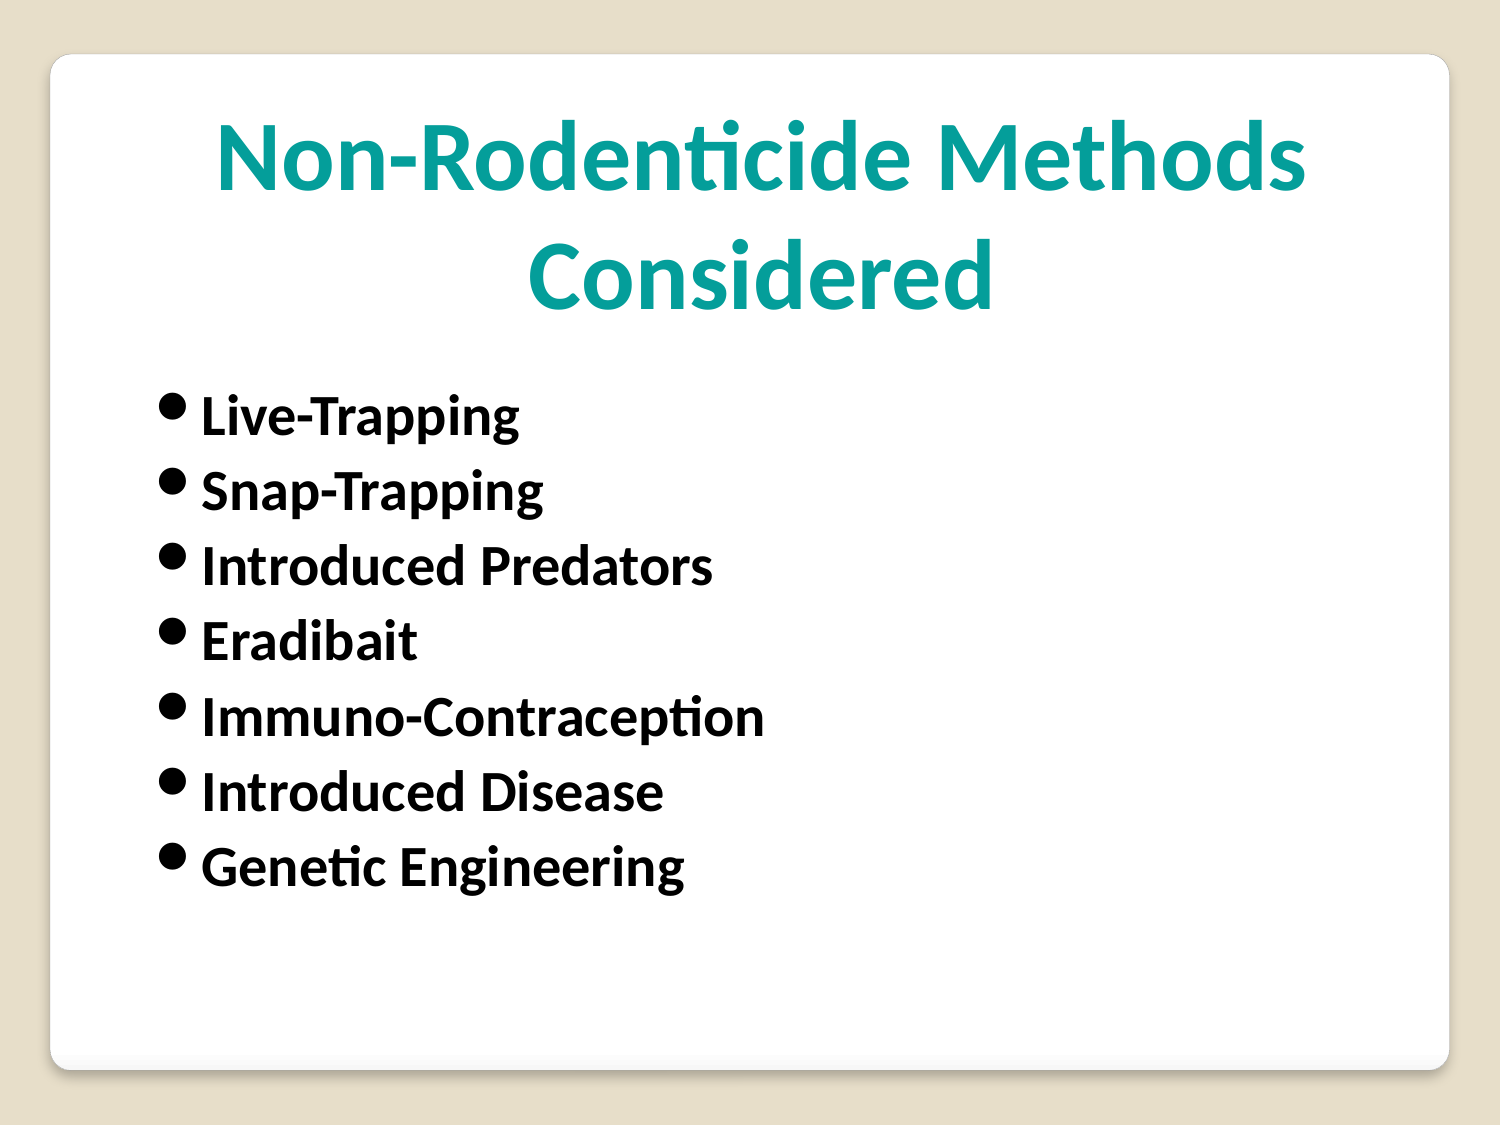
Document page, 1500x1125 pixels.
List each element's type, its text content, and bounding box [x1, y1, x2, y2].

list Live-Trapping Snap-Trapping Introduced Predators Eradibait Immuno-Contraception Introduced Disease Genetic Engineering [125, 362, 1475, 938]
title Non-Rodenticide Methods Considered [87, 149, 1438, 338]
